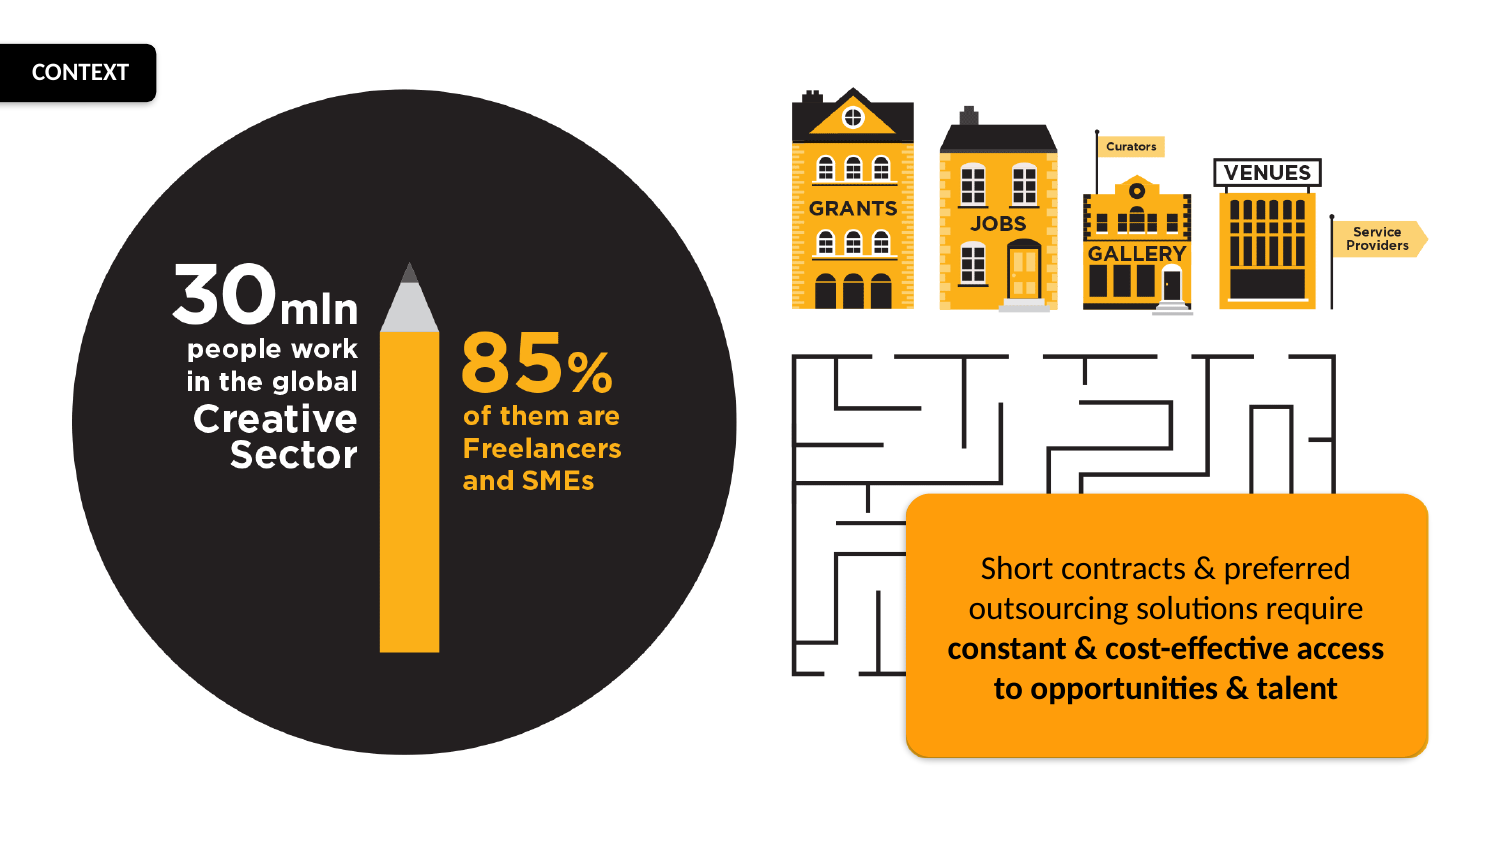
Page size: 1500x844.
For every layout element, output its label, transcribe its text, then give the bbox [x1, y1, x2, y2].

picture [52, 70, 1448, 792]
text_box [0, 42, 158, 103]
text_box CONTEXT [17, 47, 148, 123]
